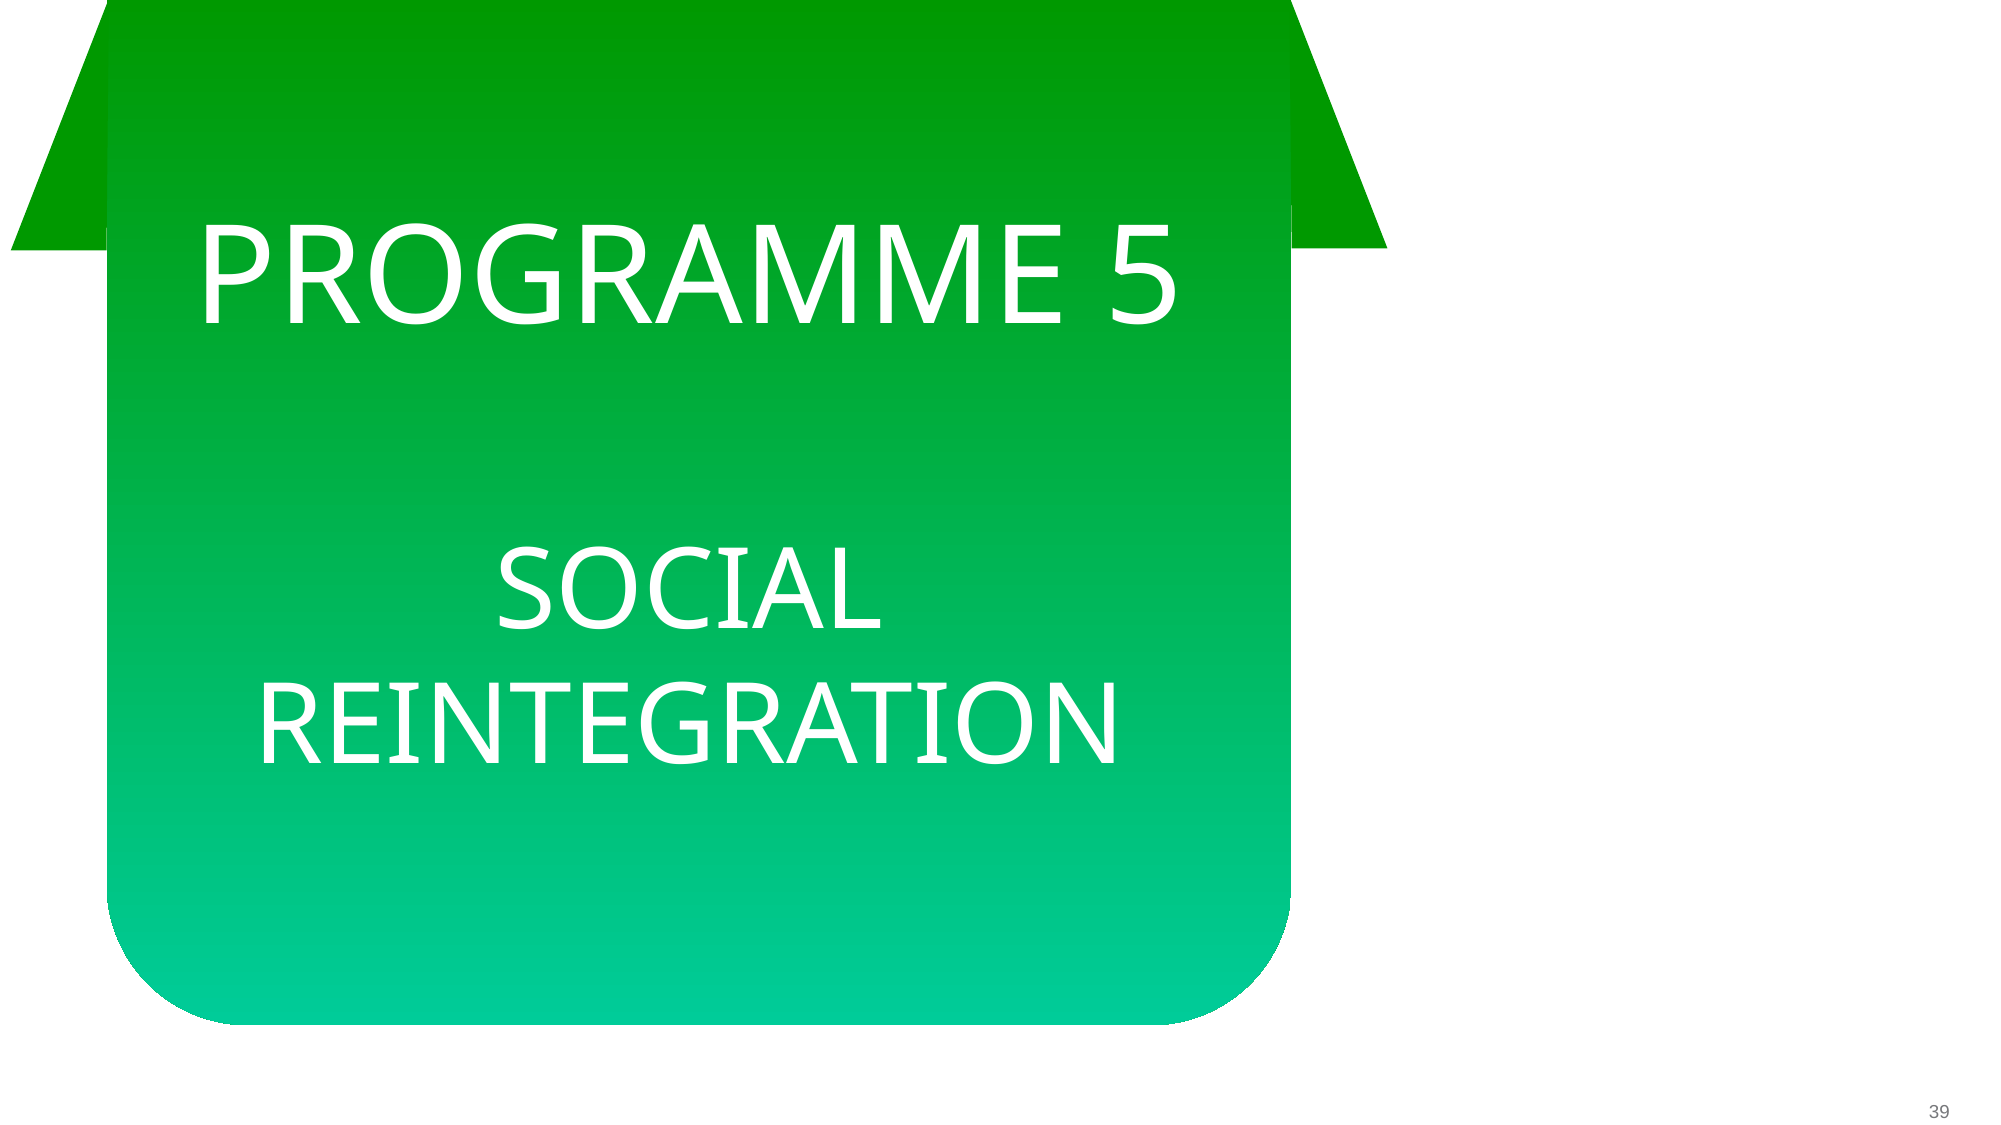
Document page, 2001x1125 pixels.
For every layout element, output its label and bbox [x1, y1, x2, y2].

text_box [10, 0, 1388, 1026]
